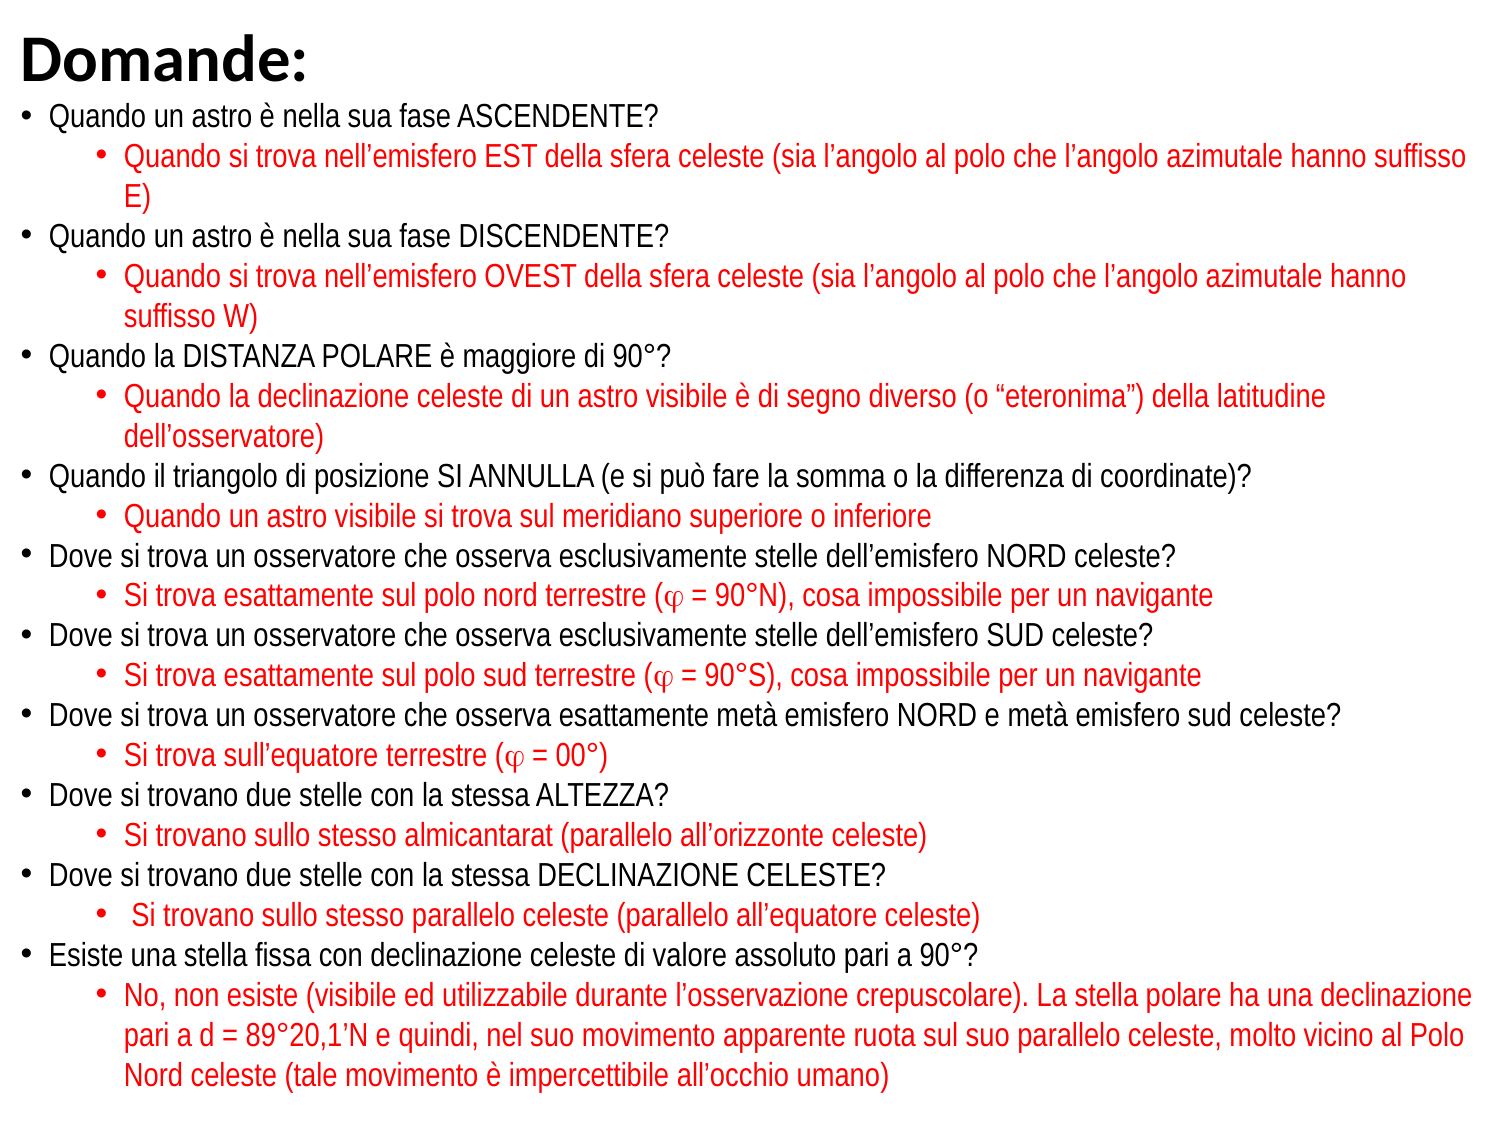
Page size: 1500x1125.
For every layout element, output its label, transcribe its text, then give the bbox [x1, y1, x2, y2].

text_box Domande: Quando un astro è nella sua fase ASCENDENTE? Quando si trova nell’emisfero EST della sfera celeste (sia l’angolo al polo che l’angolo azimutale hanno suffisso E) Quando un astro è nella sua fase DISCENDENTE? Quando si trova nell’emisfero OVEST della sfera celeste (sia l’angolo al polo che l’angolo azimutale hanno suffisso W) Quando la DISTANZA POLARE è maggiore di 90°? Quando la declinazione celeste di un astro visibile è di segno diverso (o “eteronima”) della latitudine dell’osservatore) Quando il triangolo di posizione SI ANNULLA (e si può fare la somma o la differenza di coordinate)? Quando un astro visibile si trova sul meridiano superiore o inferiore Dove si trova un osservatore che osserva esclusivamente stelle dell’emisfero NORD celeste? Si trova esattamente sul polo nord terrestre (j = 90°N), cosa impossibile per un navigante Dove si trova un osservatore che osserva esclusivamente stelle dell’emisfero SUD celeste? Si trova esattamente sul polo sud terrestre (j = 90°S), cosa impossibile per un navigante Dove si trova un osservatore che osserva esattamente metà emisfero NORD e metà emisfero sud celeste? Si trova sull’equatore terrestre (j = 00°) Dove si trovano due stelle con la stessa ALTEZZA? Si trovano sullo stesso almicantarat (parallelo all’orizzonte celeste) Dove si trovano due stelle con la stessa DECLINAZIONE CELESTE? Si trovano sullo stesso parallelo celeste (parallelo all’equatore celeste) Esiste una stella fissa con declinazione celeste di valore assoluto pari a 90°? No, non esiste (visibile ed utilizzabile durante l’osservazione crepuscolare). La stella polare ha una declinazione pari a d = 89°20,1’N e quindi, nel suo movimento apparente ruota sul suo parallelo celeste, molto vicino al Polo Nord celeste (tale movimento è impercettibile all’occhio umano) [5, 7, 1500, 1100]
